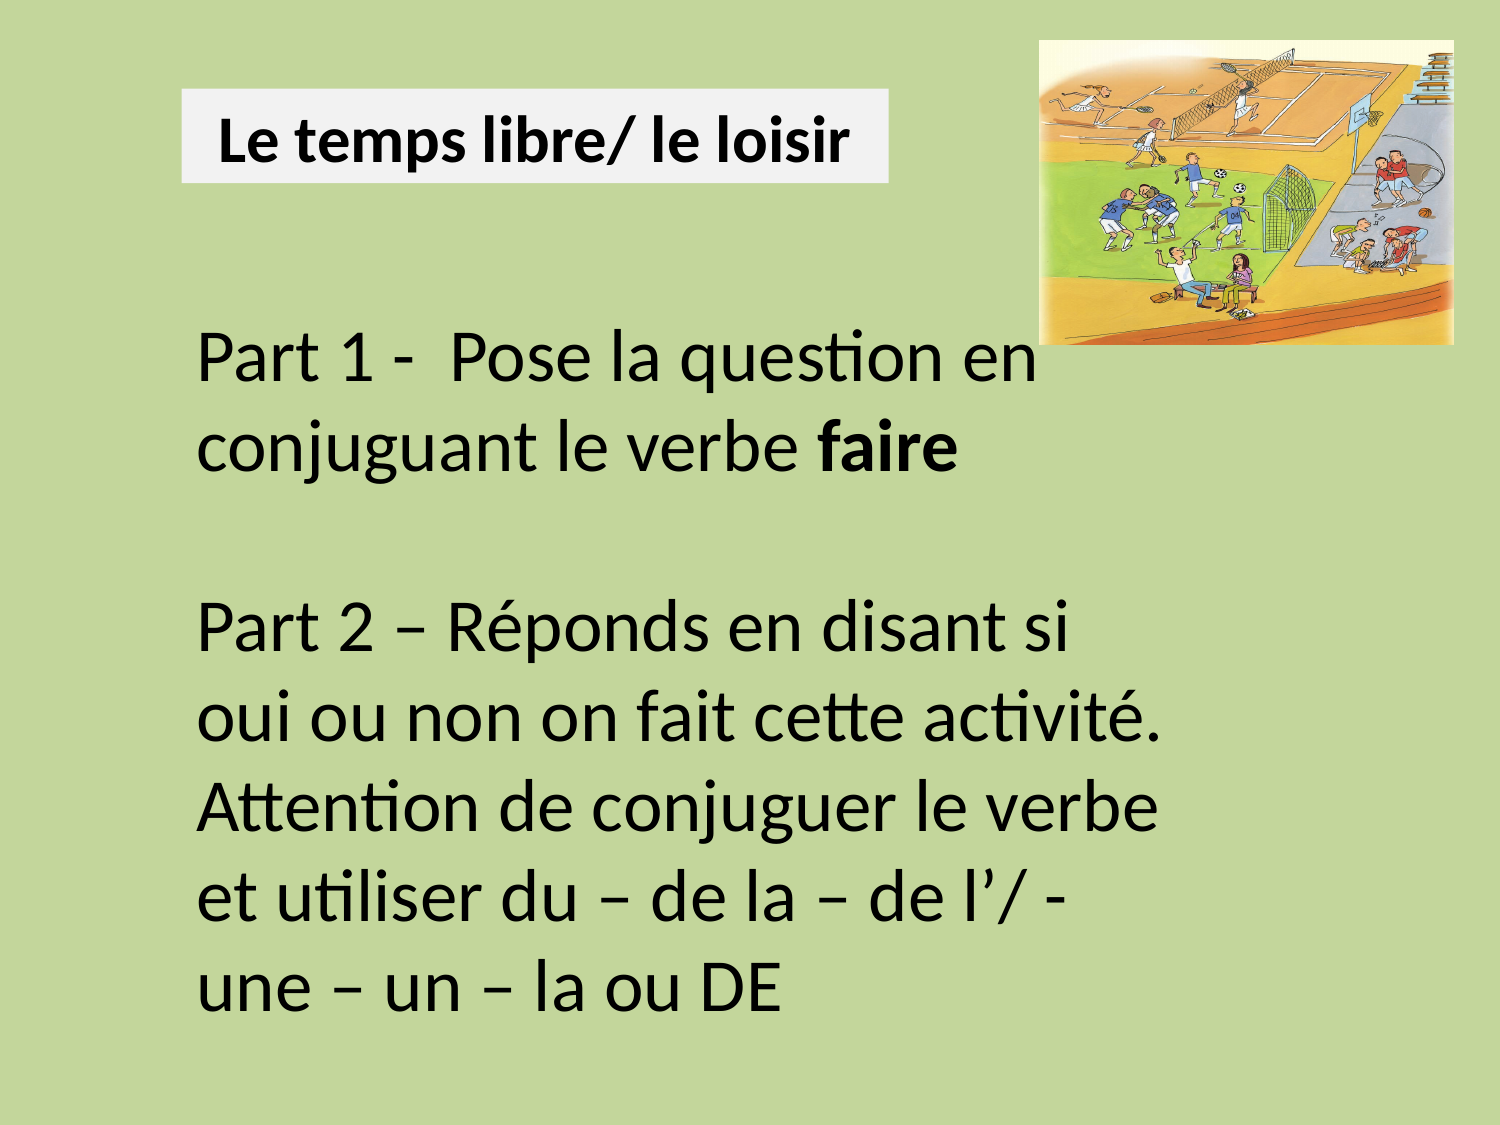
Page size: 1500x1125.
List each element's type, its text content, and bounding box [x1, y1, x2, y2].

text_box Part 1 - Pose la question en conjuguant le verbe faire Part 2 – Réponds en disant si oui ou non on fait cette activité. Attention de conjuguer le verbe et utiliser du – de la – de l’/ - une – un – la ou DE [181, 299, 1191, 1034]
text_box Le temps libre/ le loisir [181, 88, 889, 184]
picture [1039, 40, 1454, 345]
